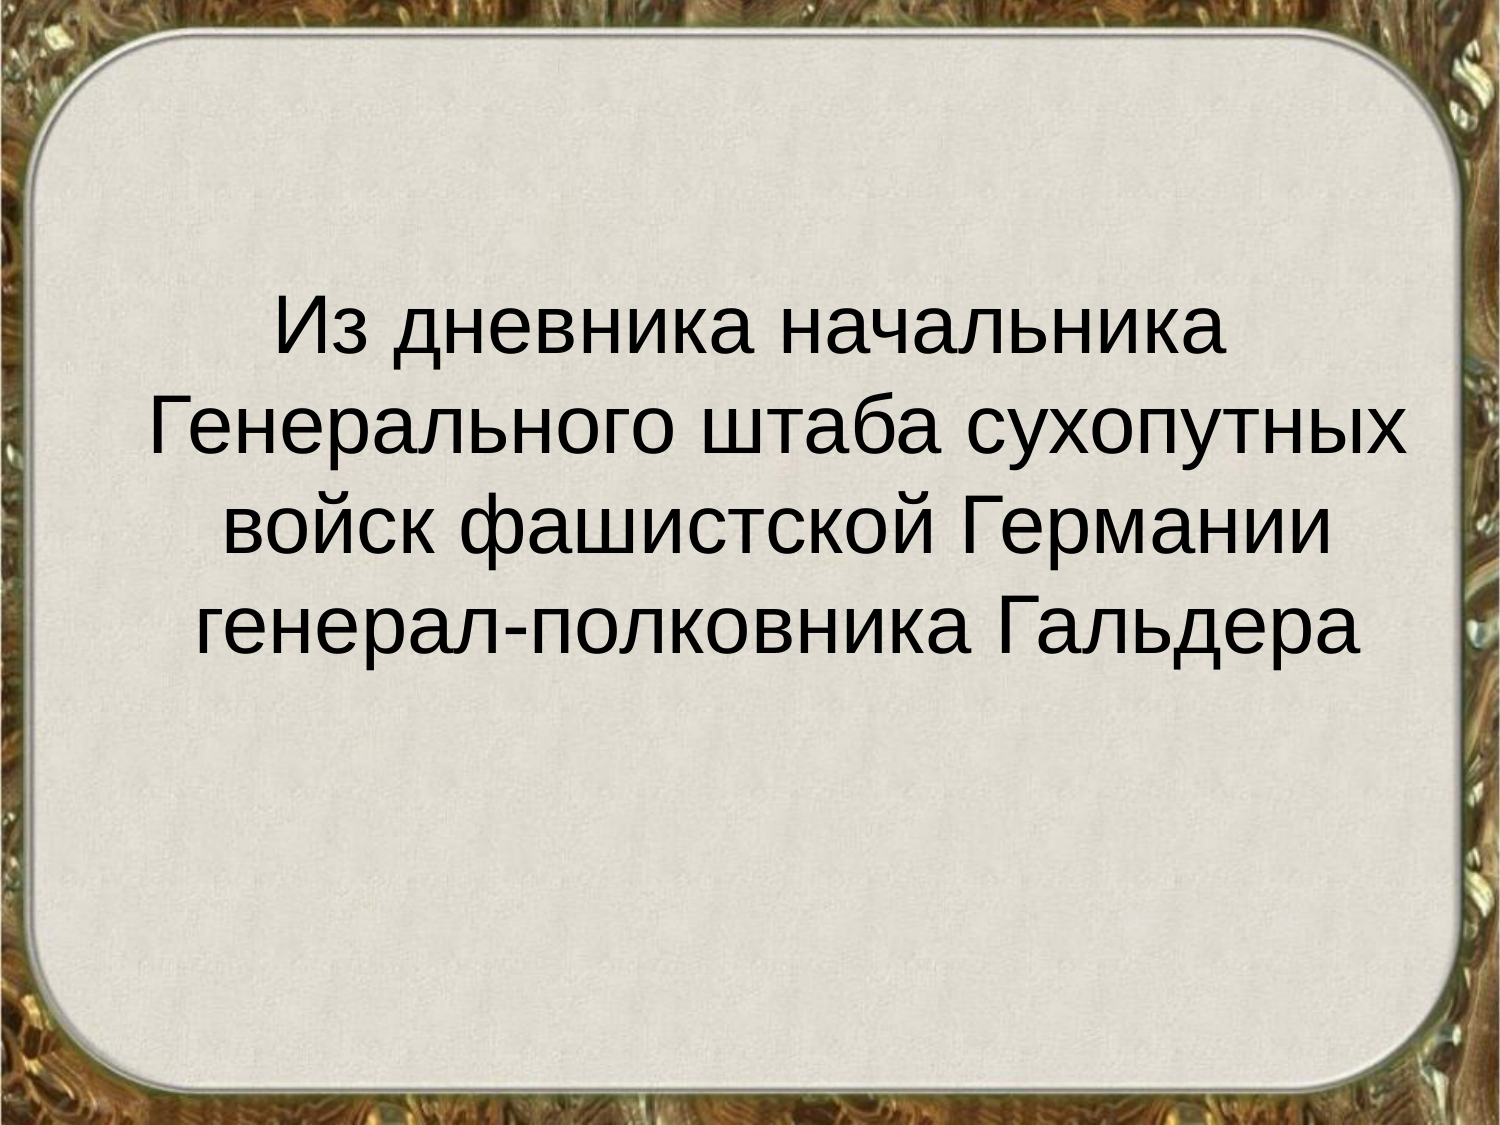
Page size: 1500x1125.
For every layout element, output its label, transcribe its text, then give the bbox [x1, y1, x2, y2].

picture [0, 0, 1500, 1125]
list Из дневника начальника Генерального штаба сухопутных войск фашистской Германии генерал-полковника Гальдера [75, 262, 1425, 1005]
